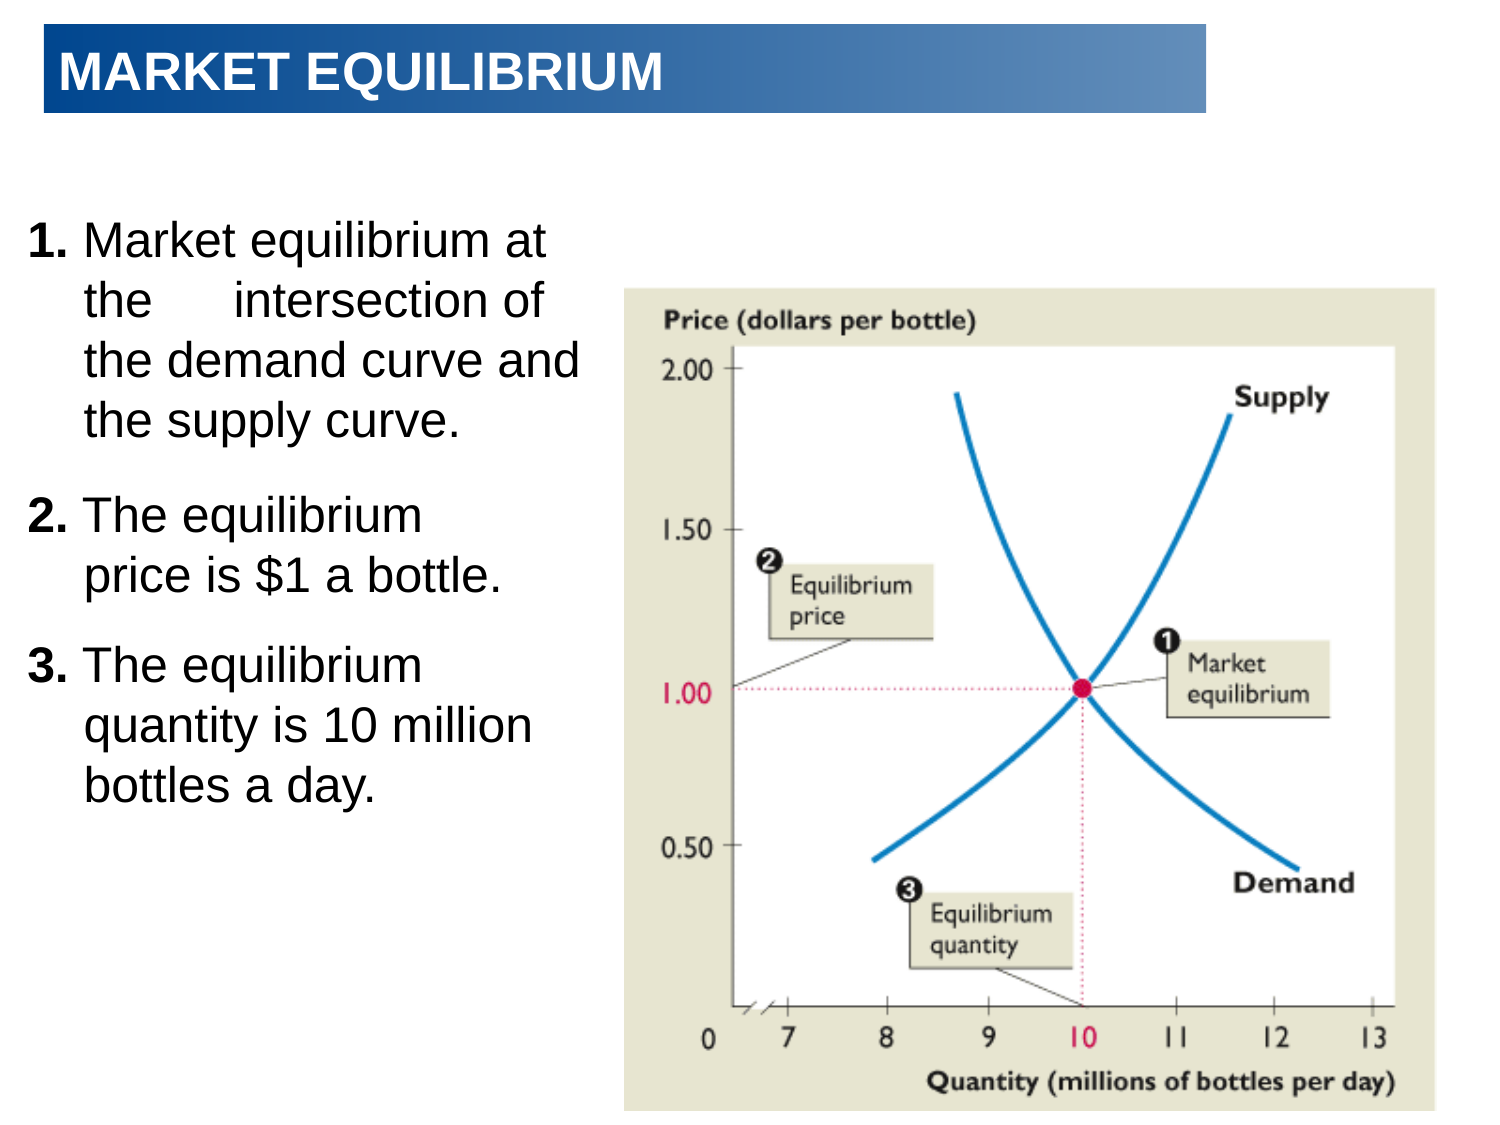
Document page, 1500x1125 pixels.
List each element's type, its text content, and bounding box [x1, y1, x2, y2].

text_box 3. The equilibrium quantity is 10 million bottles a day. [12, 624, 613, 838]
text_box 2. The equilibrium price is $1 a bottle. [12, 474, 525, 613]
picture [624, 287, 1438, 1111]
text_box 1. Market equilibrium at the intersection of the demand curve and the supply curve. [12, 200, 600, 475]
title MARKET EQUILIBRIUM [43, 24, 1207, 113]
